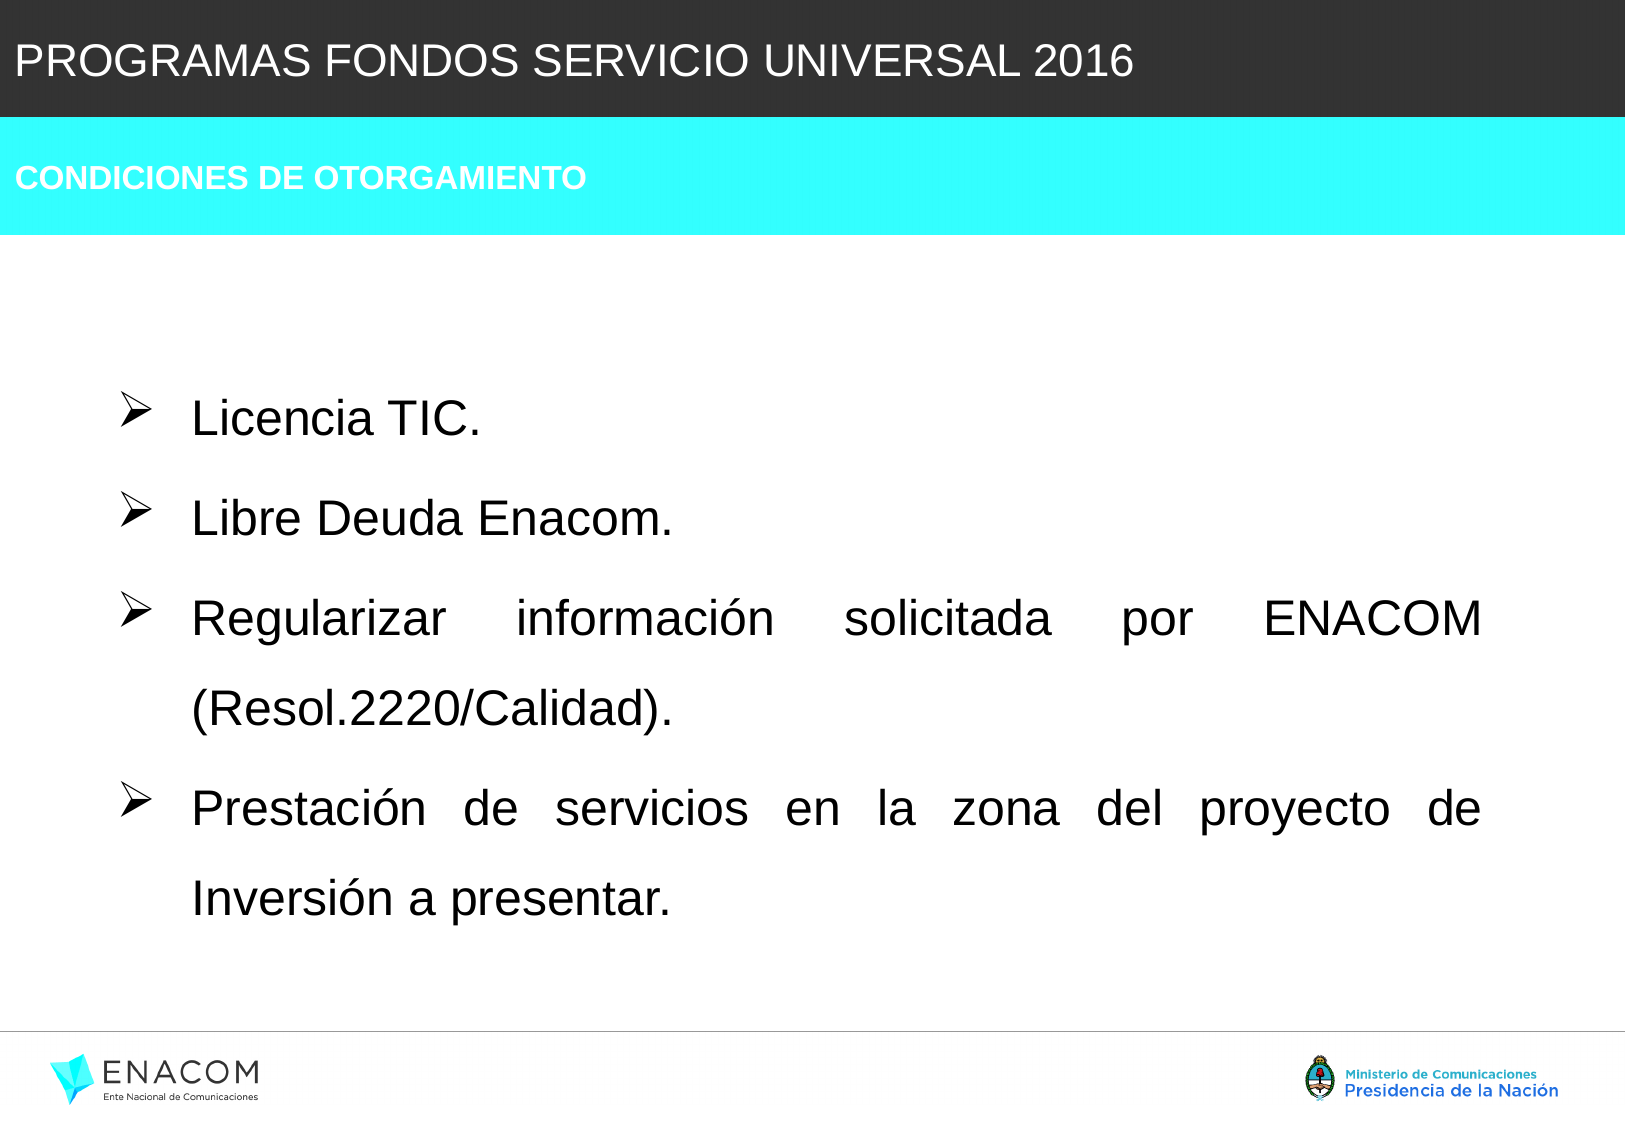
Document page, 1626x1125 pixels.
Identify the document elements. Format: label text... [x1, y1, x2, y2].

subtitle Licencia TIC. Libre Deuda Enacom. Regularizar información solicitada por ENACOM (Resol.2220/Calidad). Prestación de servicios en la zona del proyecto de Inversión a presentar. [101, 302, 1499, 1000]
picture [0, 1030, 1625, 1106]
picture [0, 0, 1625, 236]
